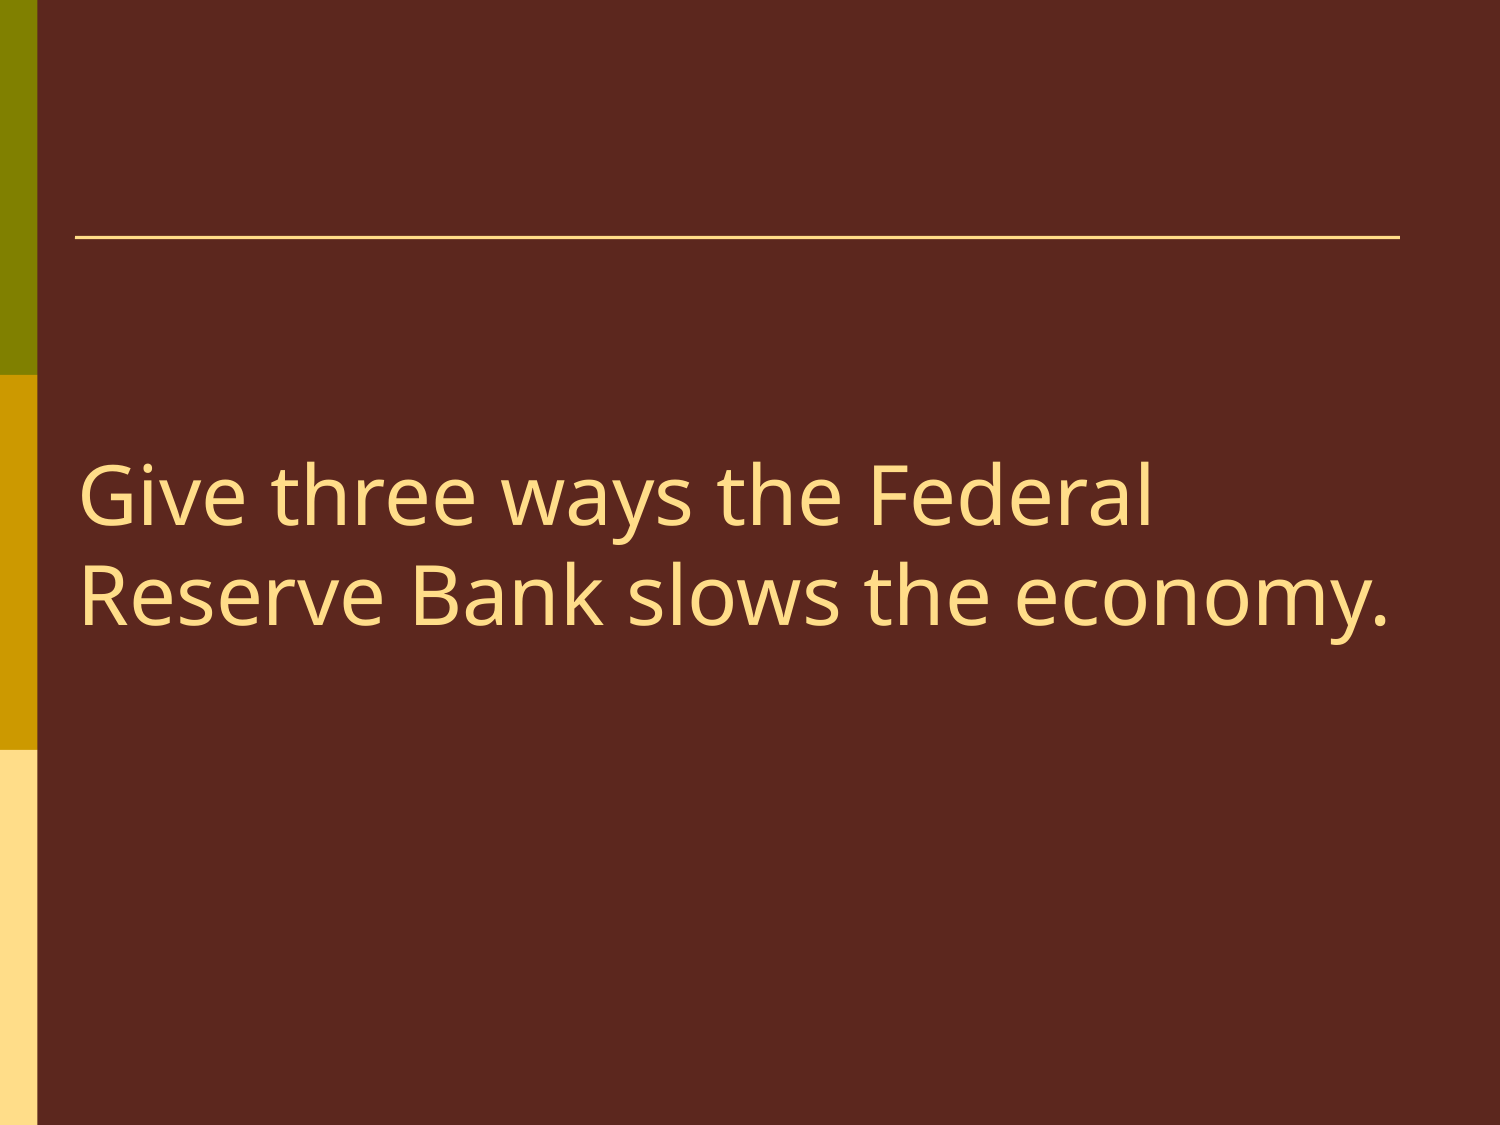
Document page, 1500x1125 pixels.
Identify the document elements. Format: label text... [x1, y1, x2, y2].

title Give three ways the Federal Reserve Bank slows the economy. [62, 462, 1413, 650]
